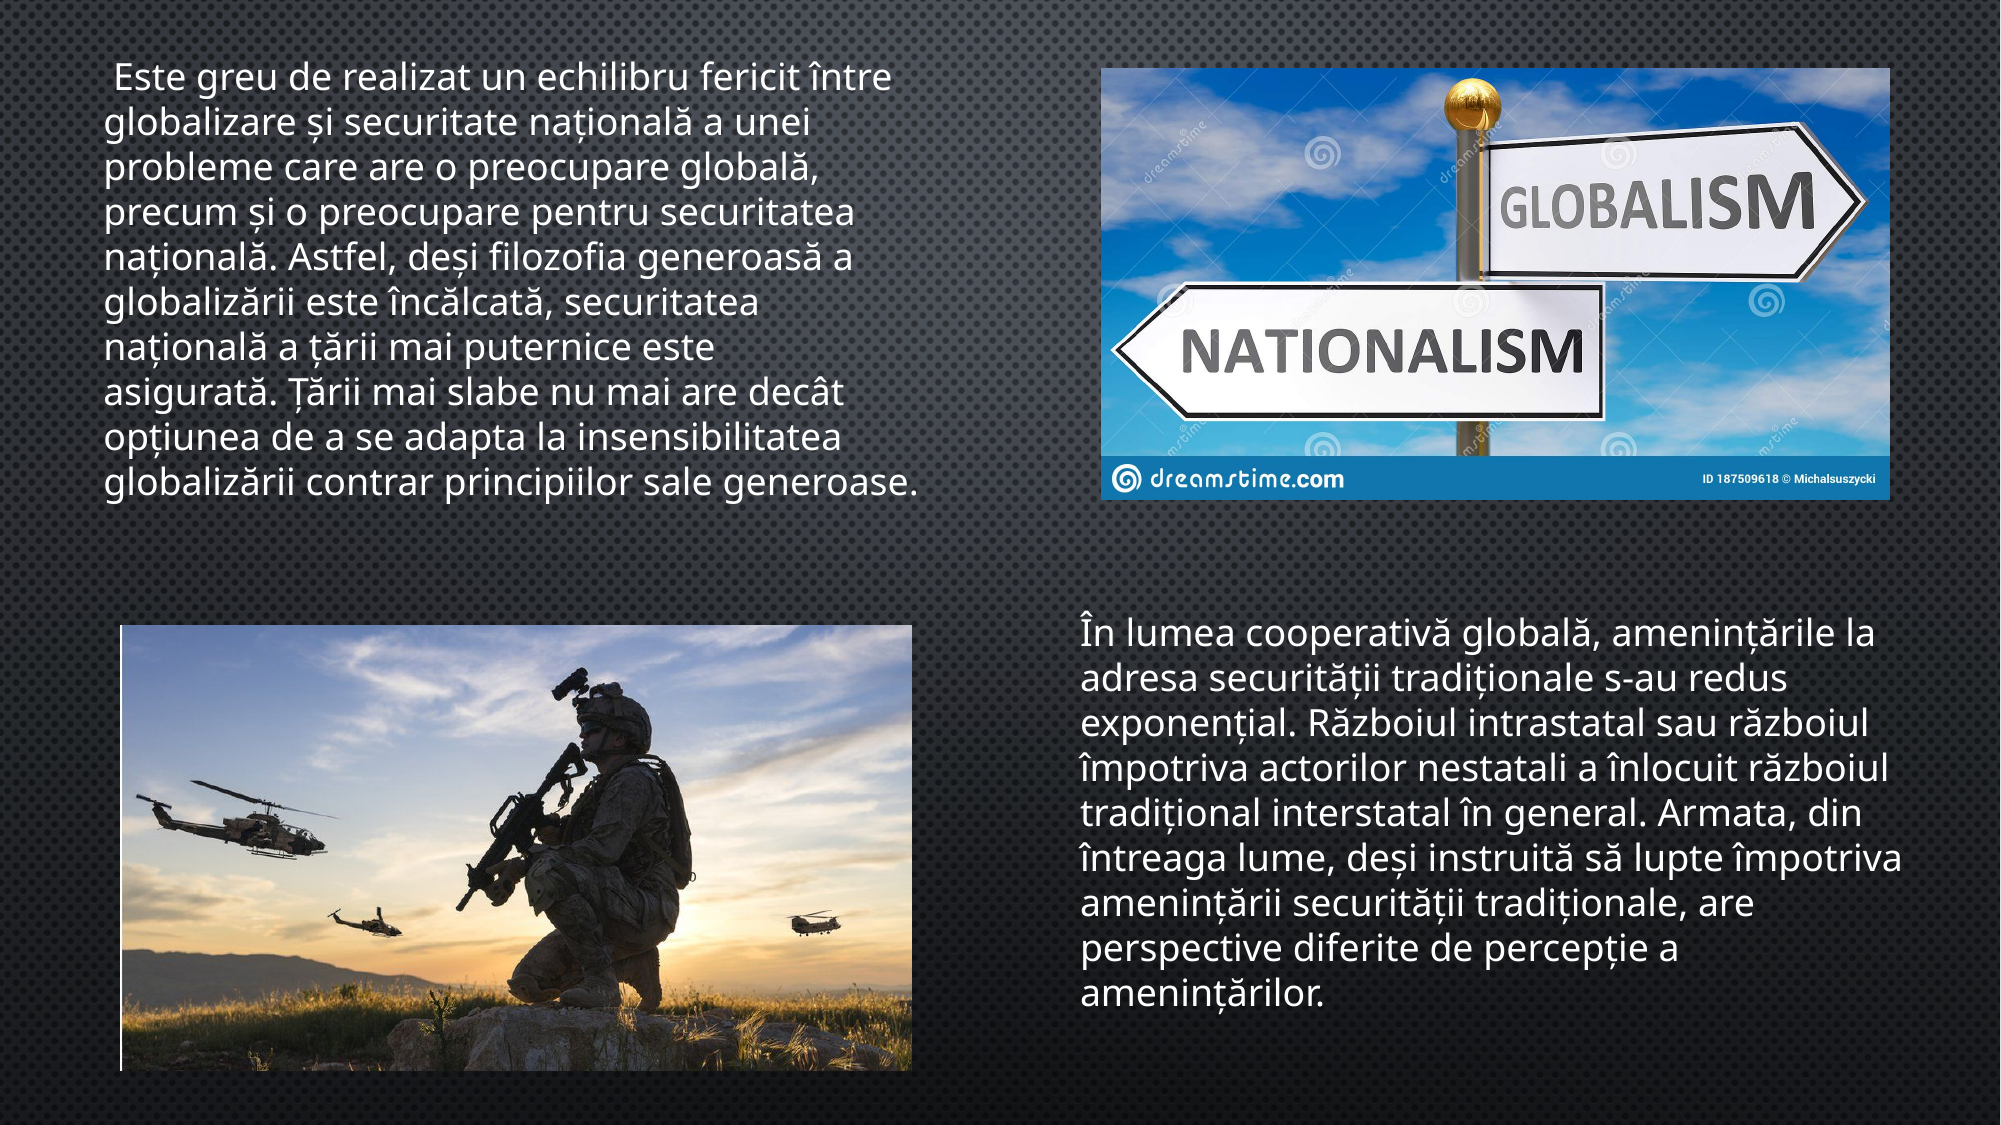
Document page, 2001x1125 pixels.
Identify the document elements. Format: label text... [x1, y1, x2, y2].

picture [1101, 68, 1890, 500]
picture [120, 625, 913, 1071]
text_box În lumea cooperativă globală, amenințările la adresa securității tradiționale s-au redus exponențial. Războiul intrastatal sau războiul împotriva actorilor nestatali a înlocuit războiul tradițional interstatal în general. Armata, din întreaga lume, deși instruită să lupte împotriva amenințării securității tradiționale, are perspective diferite de percepție a amenințărilor. [1065, 601, 1926, 1066]
text_box Este greu de realizat un echilibru fericit între globalizare și securitate națională a unei probleme care are o preocupare globală, precum și o preocupare pentru securitatea națională. Astfel, deși filozofia generoasă a globalizării este încălcată, securitatea națională a țării mai puternice este asigurată. Țării mai slabe nu mai are decât opțiunea de a se adapta la insensibilitatea globalizării contrar principiilor sale generoase. [88, 45, 945, 646]
